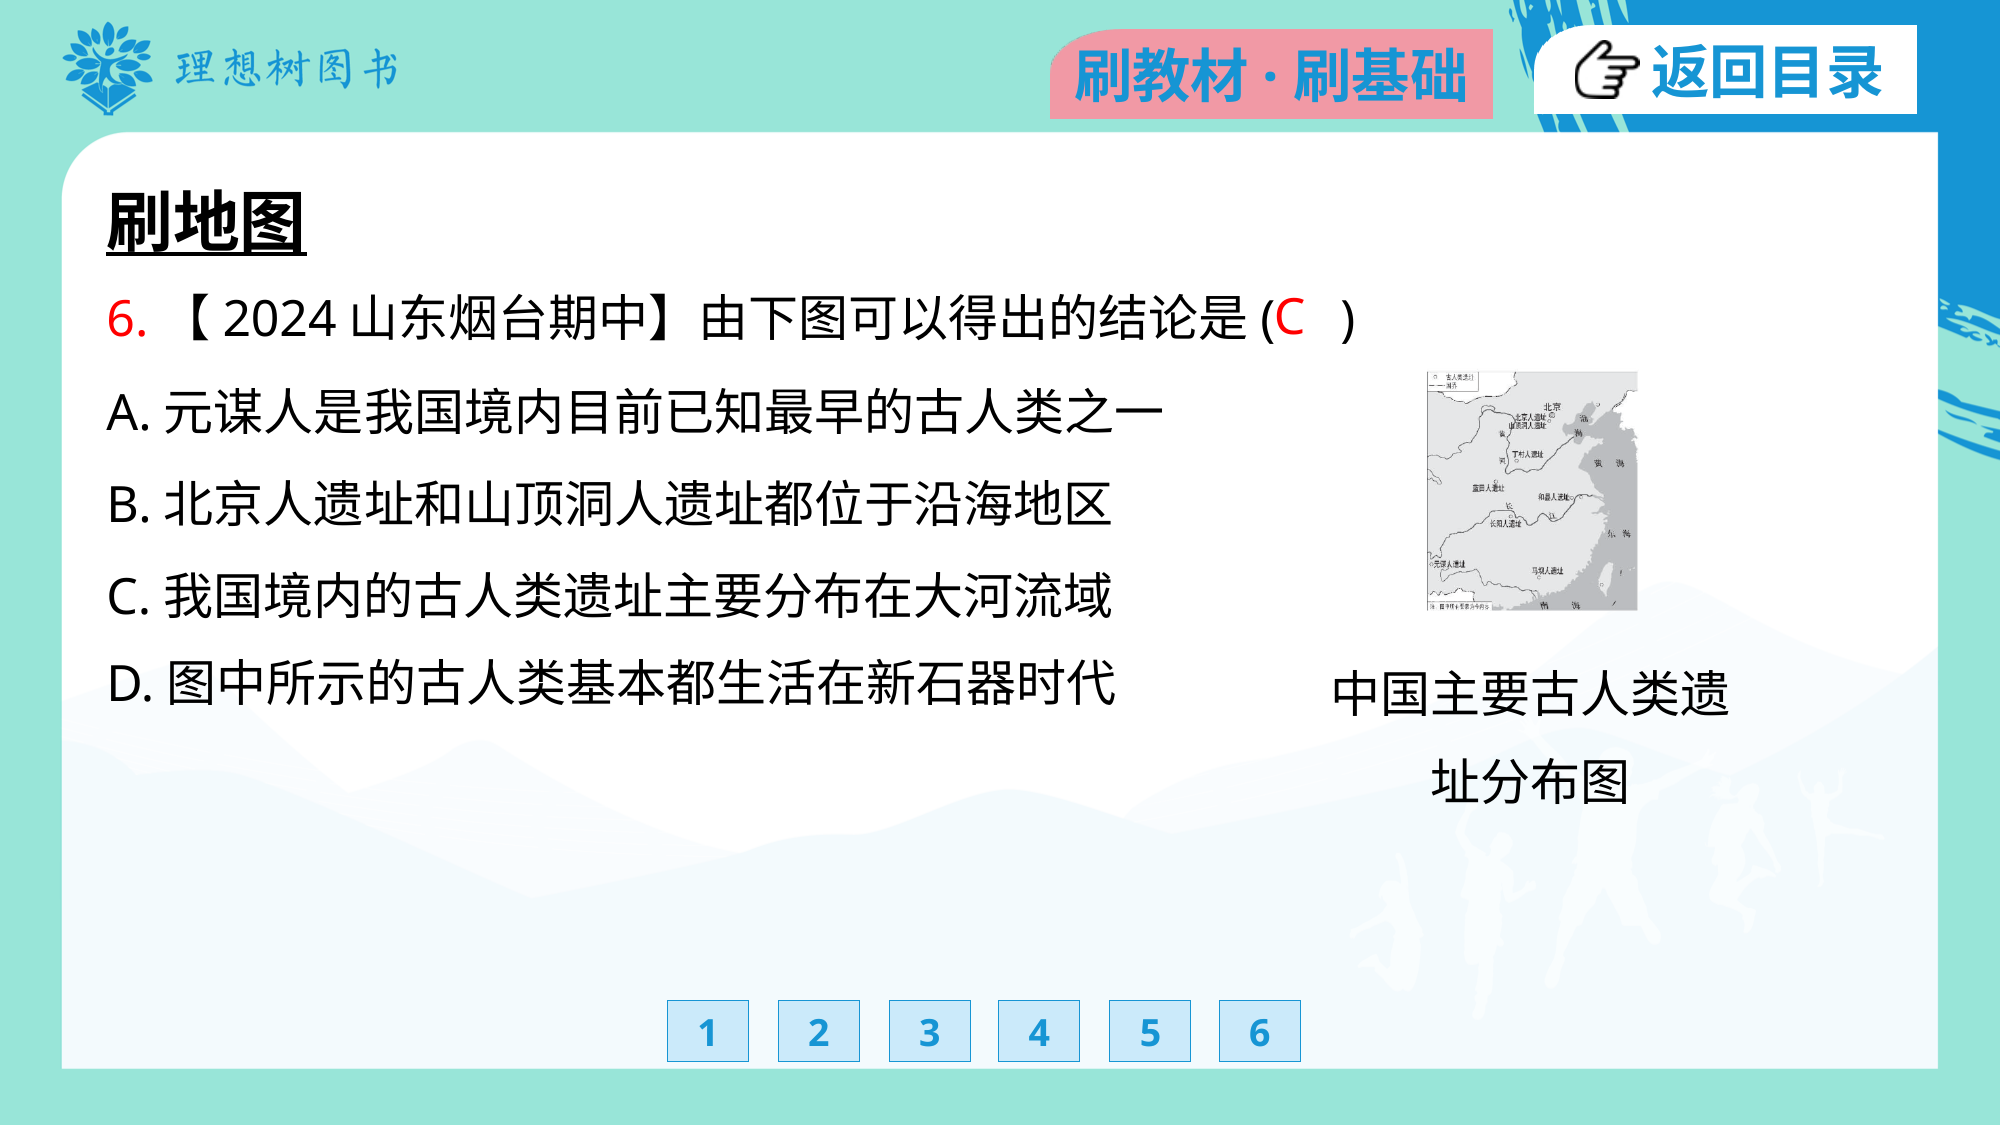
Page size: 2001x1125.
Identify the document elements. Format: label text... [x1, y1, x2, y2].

text_box 中国主要古人类遗 址分布图 [1330, 630, 1731, 868]
text_box 刷地图 [106, 140, 1895, 259]
text_box C [1259, 257, 1321, 336]
text_box A.元谋人是我国境内目前已知最早的古人类之一 B.北京人遗址和山顶洞人遗址都位于沿海地区 C.我国境内的古人类遗址主要分布在大河流域 D.图中所示的古人类基本都生活在新石器时代 [106, 349, 1479, 702]
picture [0, 0, 2000, 1125]
text_box 6.【2024山东烟台期中】由下图可以得出的结论是( ) [106, 259, 1895, 337]
